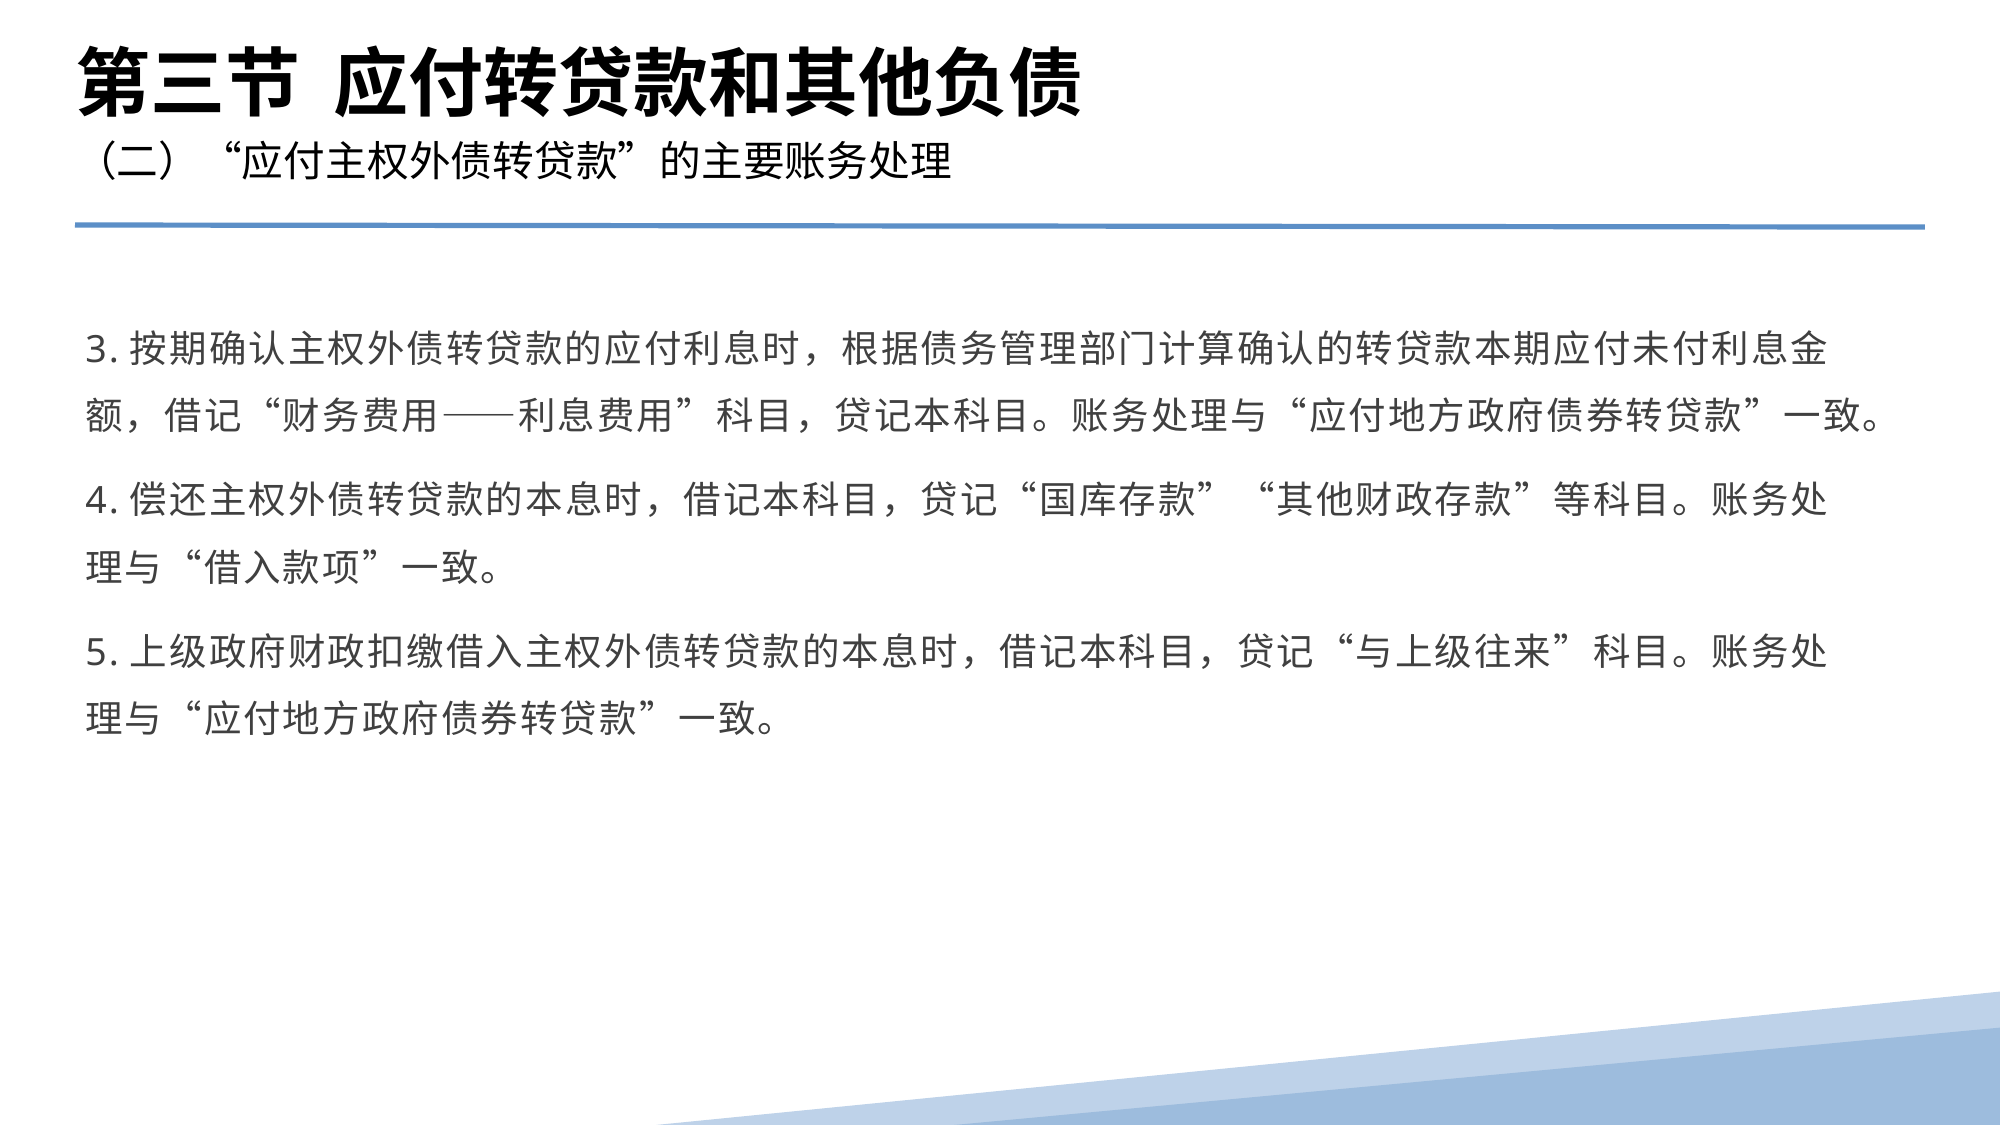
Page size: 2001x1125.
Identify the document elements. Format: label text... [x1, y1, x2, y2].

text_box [74, 224, 1925, 228]
text_box 第三节 应付转贷款和其他负债 [75, 24, 1925, 124]
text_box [656, 991, 2000, 1125]
text_box （二）“应付主权外债转贷款”的主要账务处理 [75, 124, 1925, 200]
text_box 3.按期确认主权外债转贷款的应付利息时，根据债务管理部门计算确认的转贷款本期应付未付利息金额，借记“财务费用——利息费用”科目，贷记本科目。账务处理与“应付地方政府债券转贷款”一致。 4.偿还主权外债转贷款的本息时，借记本科目，贷记“国库存款”“其他财政存款”等科目。账务处理与“借入款项”一致。 5.上级政府财政扣缴借入主权外债转贷款的本息时，借记本科目，贷记“与上级往来”科目。账务处理与“应付地方政府债券转贷款”一致。 [74, 228, 1881, 816]
